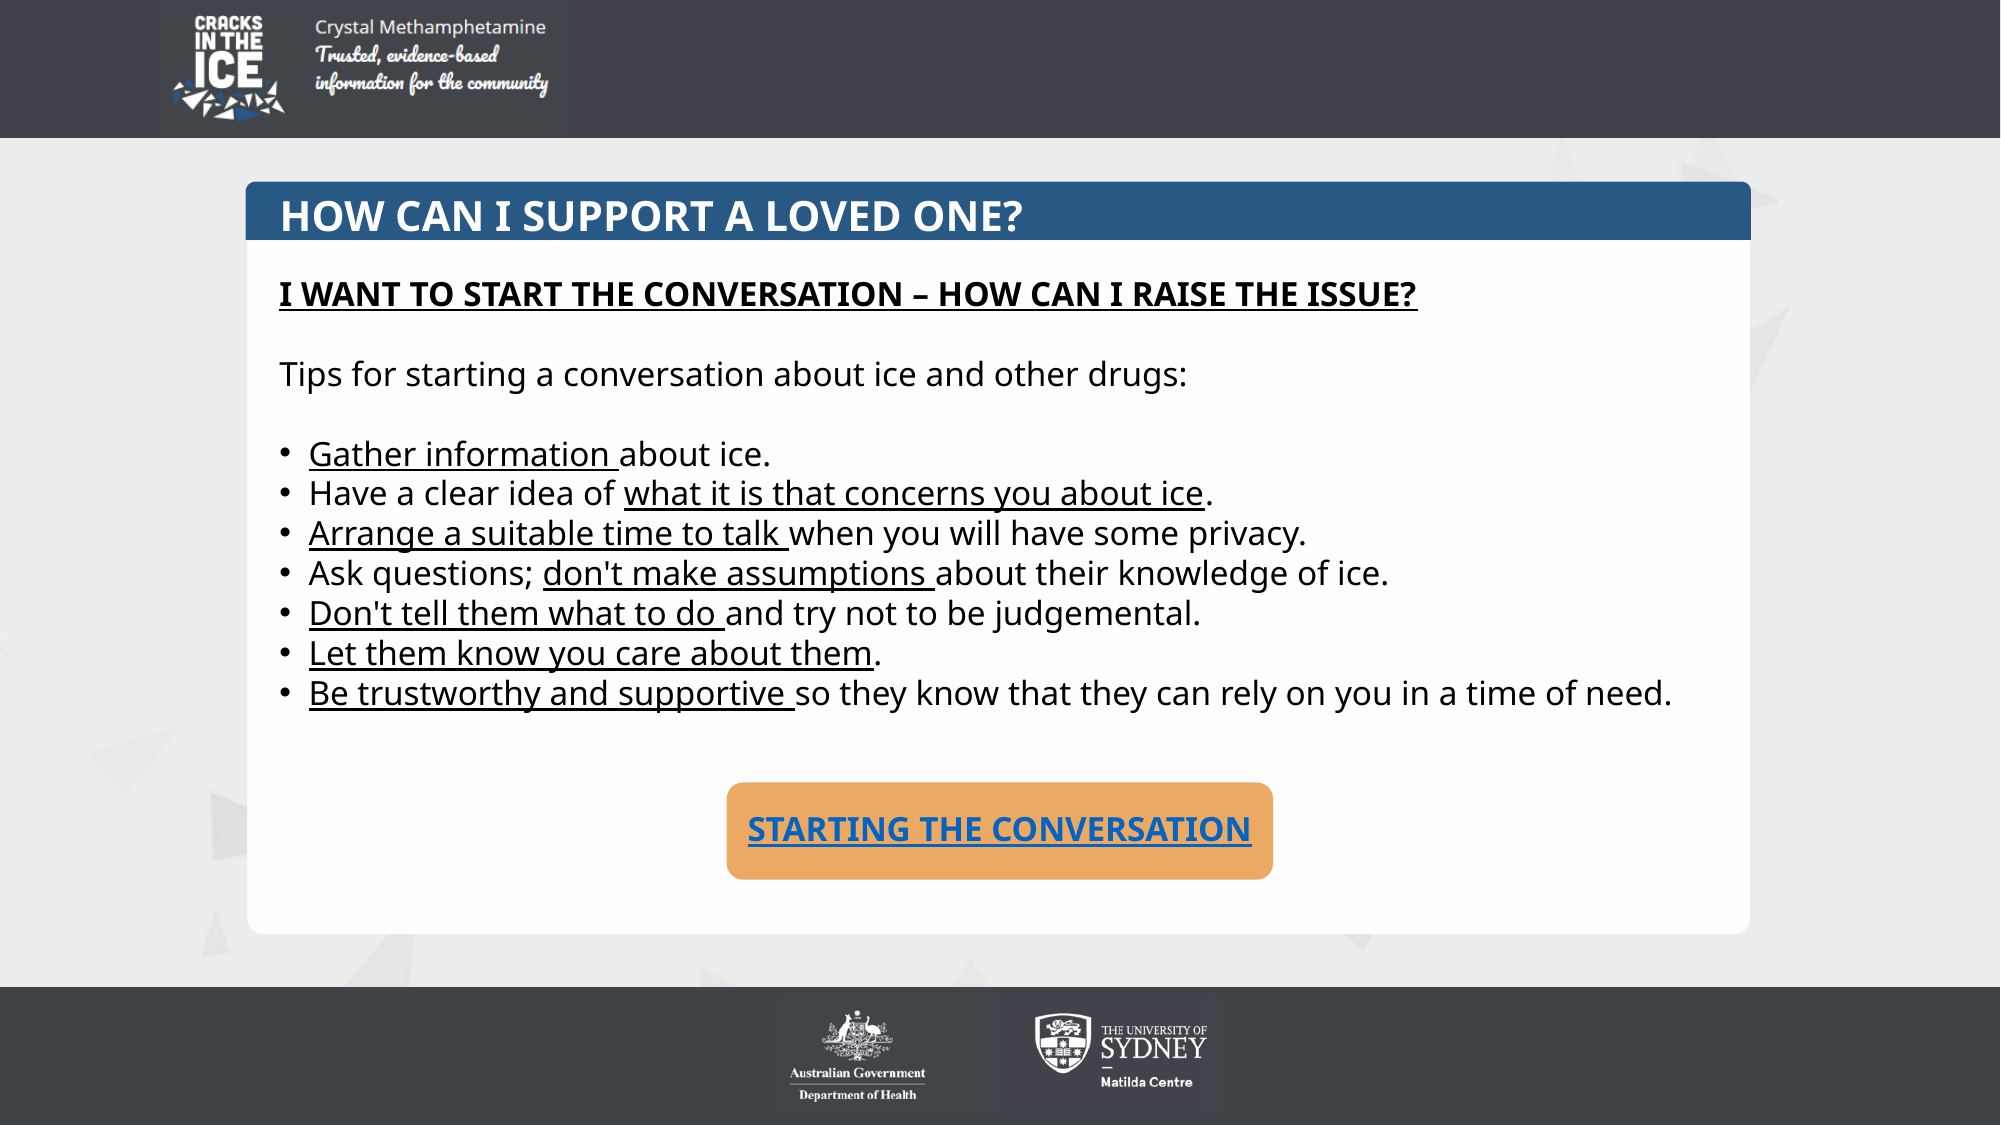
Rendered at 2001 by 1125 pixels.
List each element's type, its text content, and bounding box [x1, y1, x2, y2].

text_box STARTING THE CONVERSATION [726, 808, 1274, 855]
title HOW CAN I SUPPORT A LOVED ONE? [264, 180, 1765, 248]
picture [779, 998, 1221, 1111]
text_box [725, 781, 1275, 881]
picture [159, 3, 566, 134]
text_box I WANT TO START THE CONVERSATION – HOW CAN I RAISE THE ISSUE? Tips for starting a conversation about ice and other drugs: Gather information about ice. Have a clear idea of what it is that concerns you about ice. Arrange a suitable time to talk when you will have some privacy. Ask questions; don't make assumptions about their knowledge of ice. Don't tell them what to do and try not to be judgemental. Let them know you care about them. Be trustworthy and supportive so they know that they can rely on you in a time of need. [264, 265, 1745, 720]
